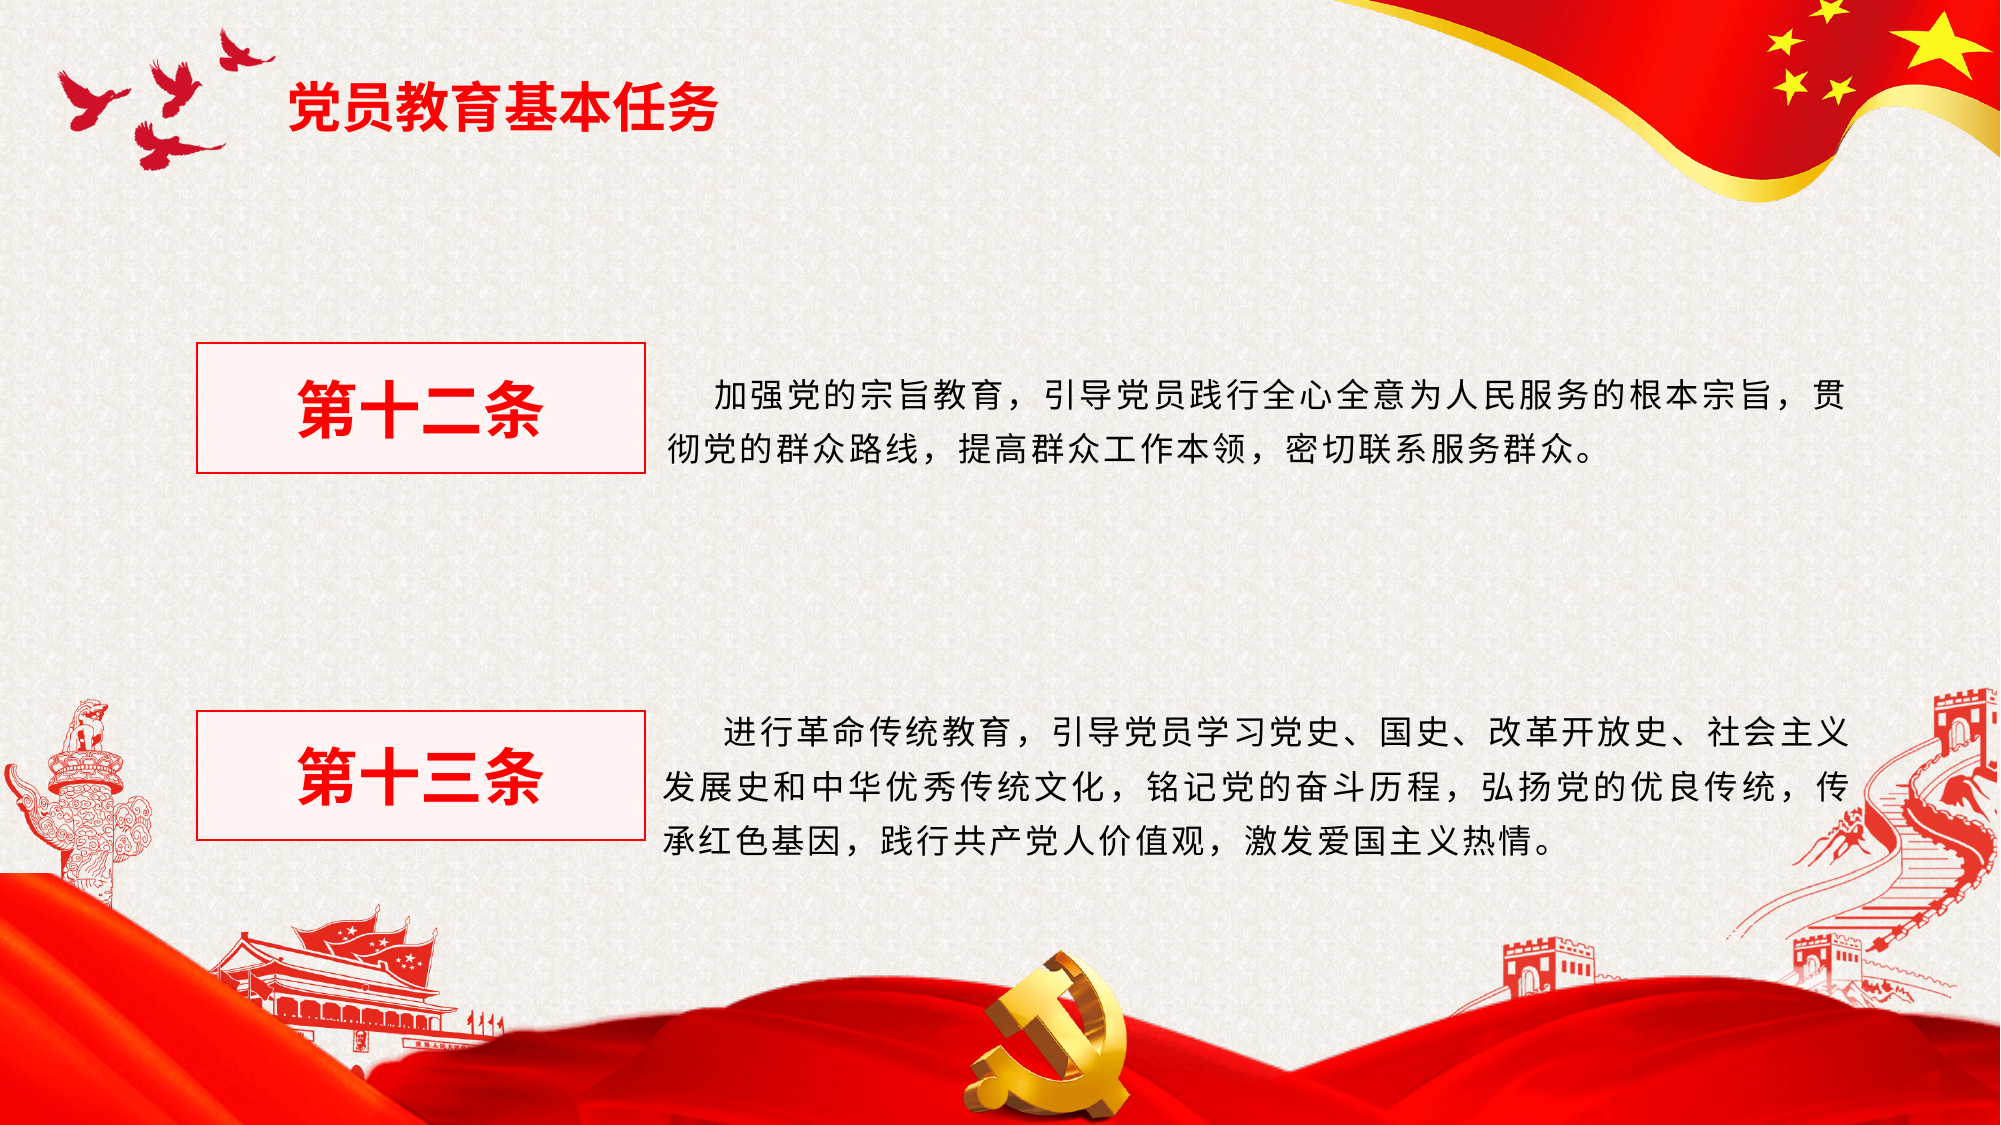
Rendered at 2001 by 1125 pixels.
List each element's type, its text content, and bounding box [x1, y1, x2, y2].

text_box 第十二条 [196, 342, 646, 474]
text_box 党员教育基本任务 [266, 63, 825, 149]
text_box 第十三条 [196, 710, 646, 841]
text_box 进行革命传统教育，引导党员学习党史、国史、改革开放史、社会主义发展史和中华优秀传统文化，铭记党的奋斗历程，弘扬党的优良传统，传承红色基因，践行共产党人价值观，激发爱国主义热情。 [645, 689, 1870, 862]
text_box 加强党的宗旨教育，引导党员践行全心全意为人民服务的根本宗旨，贯彻党的群众路线，提高群众工作本领，密切联系服务群众。 [650, 351, 1866, 487]
picture [0, 0, 2000, 1125]
